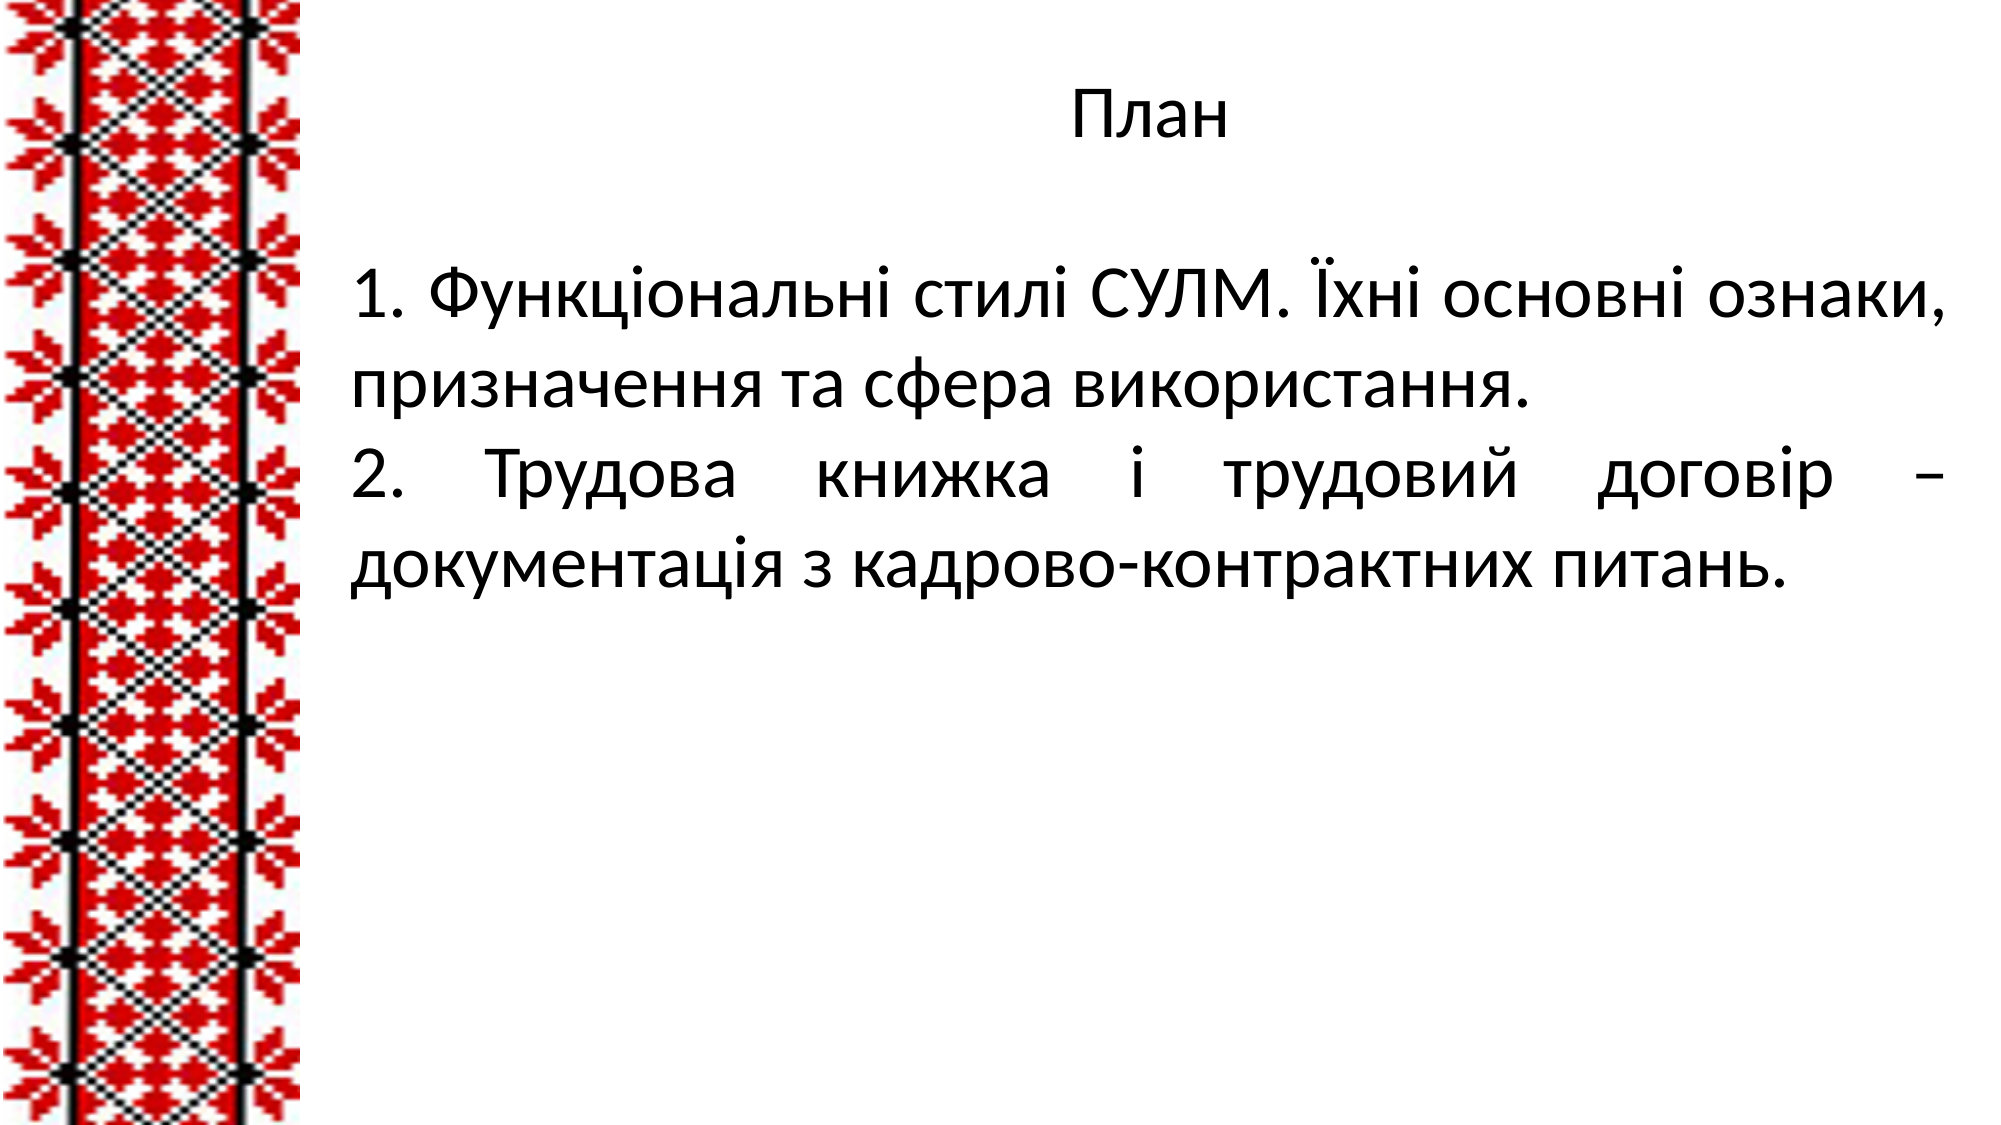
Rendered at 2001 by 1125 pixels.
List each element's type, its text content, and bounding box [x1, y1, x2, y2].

picture [3, 0, 300, 1125]
text_box План 1. Функціональні стилі СУЛМ. Їхні основні ознаки, призначення та сфера використання. 2. Трудова книжка і трудовий договір – документація з кадрово-контрактних питань. [335, 55, 1965, 610]
